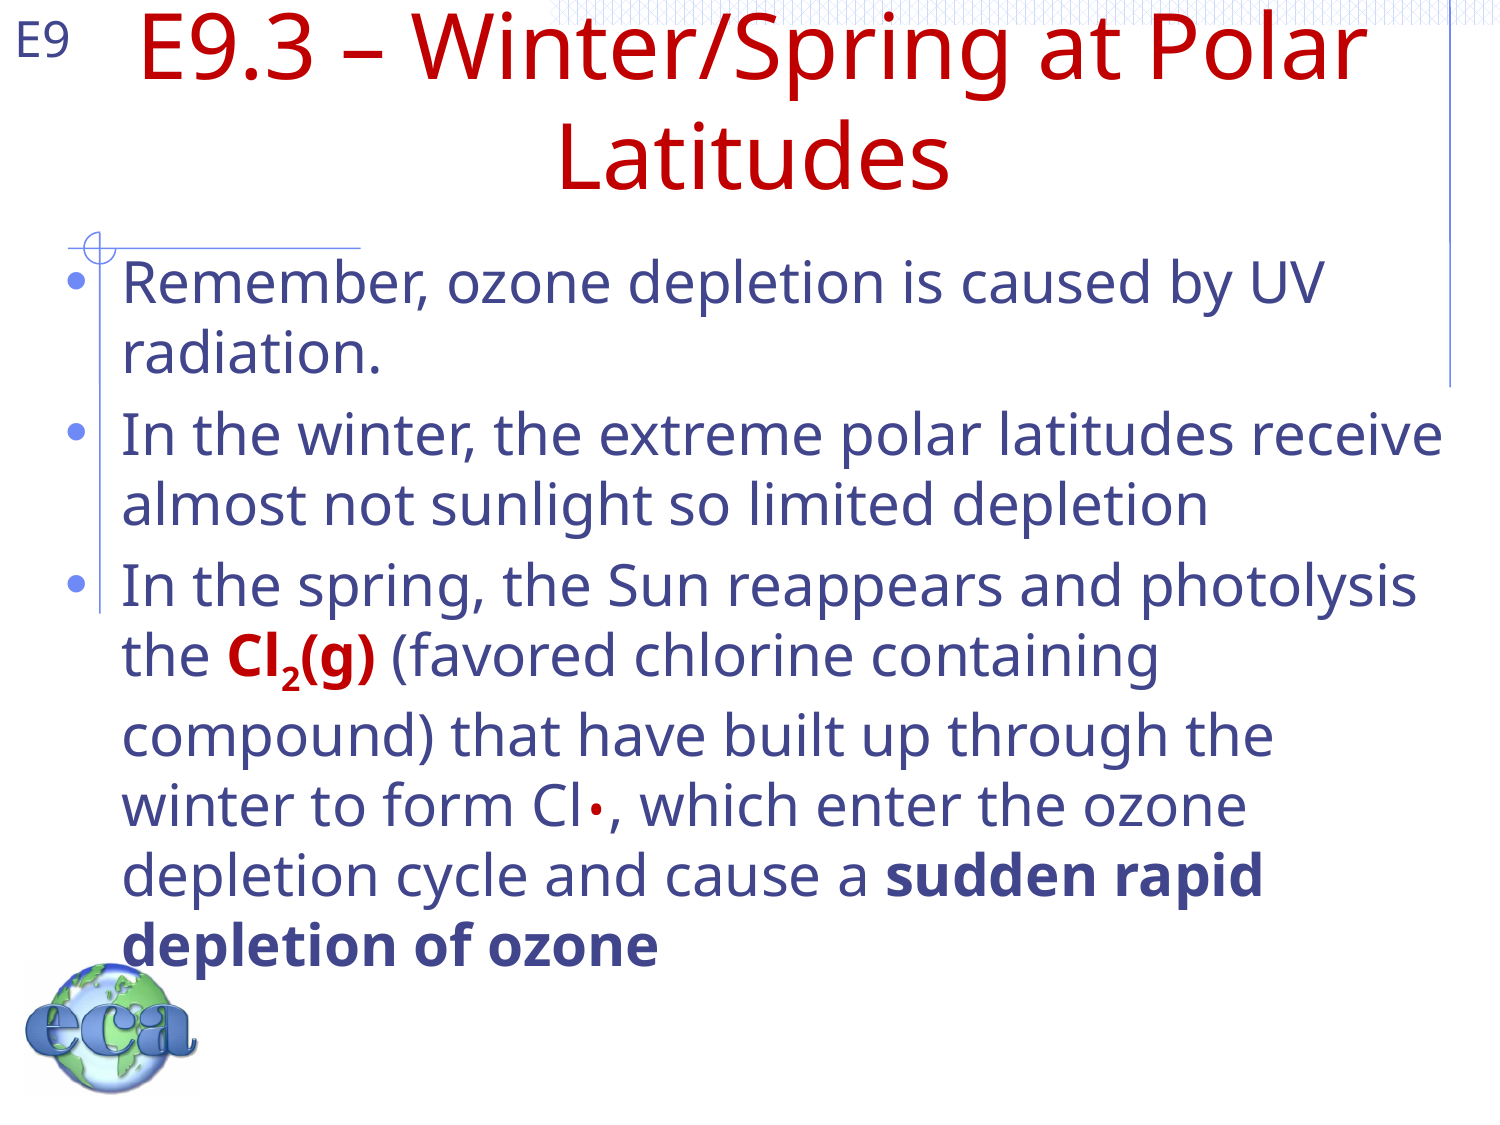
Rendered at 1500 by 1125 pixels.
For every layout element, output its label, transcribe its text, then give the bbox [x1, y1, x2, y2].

list Remember, ozone depletion is caused by UV radiation. In the winter, the extreme polar latitudes receive almost not sunlight so limited depletion In the spring, the Sun reappears and photolysis the Cl2(g) (favored chlorine containing compound) that have built up through the winter to form Cl•, which enter the ozone depletion cycle and cause a sudden rapid depletion of ozone [49, 237, 1463, 976]
picture [23, 960, 200, 1096]
title E9.3 – Winter/Spring at Polar Latitudes [41, 77, 1467, 216]
